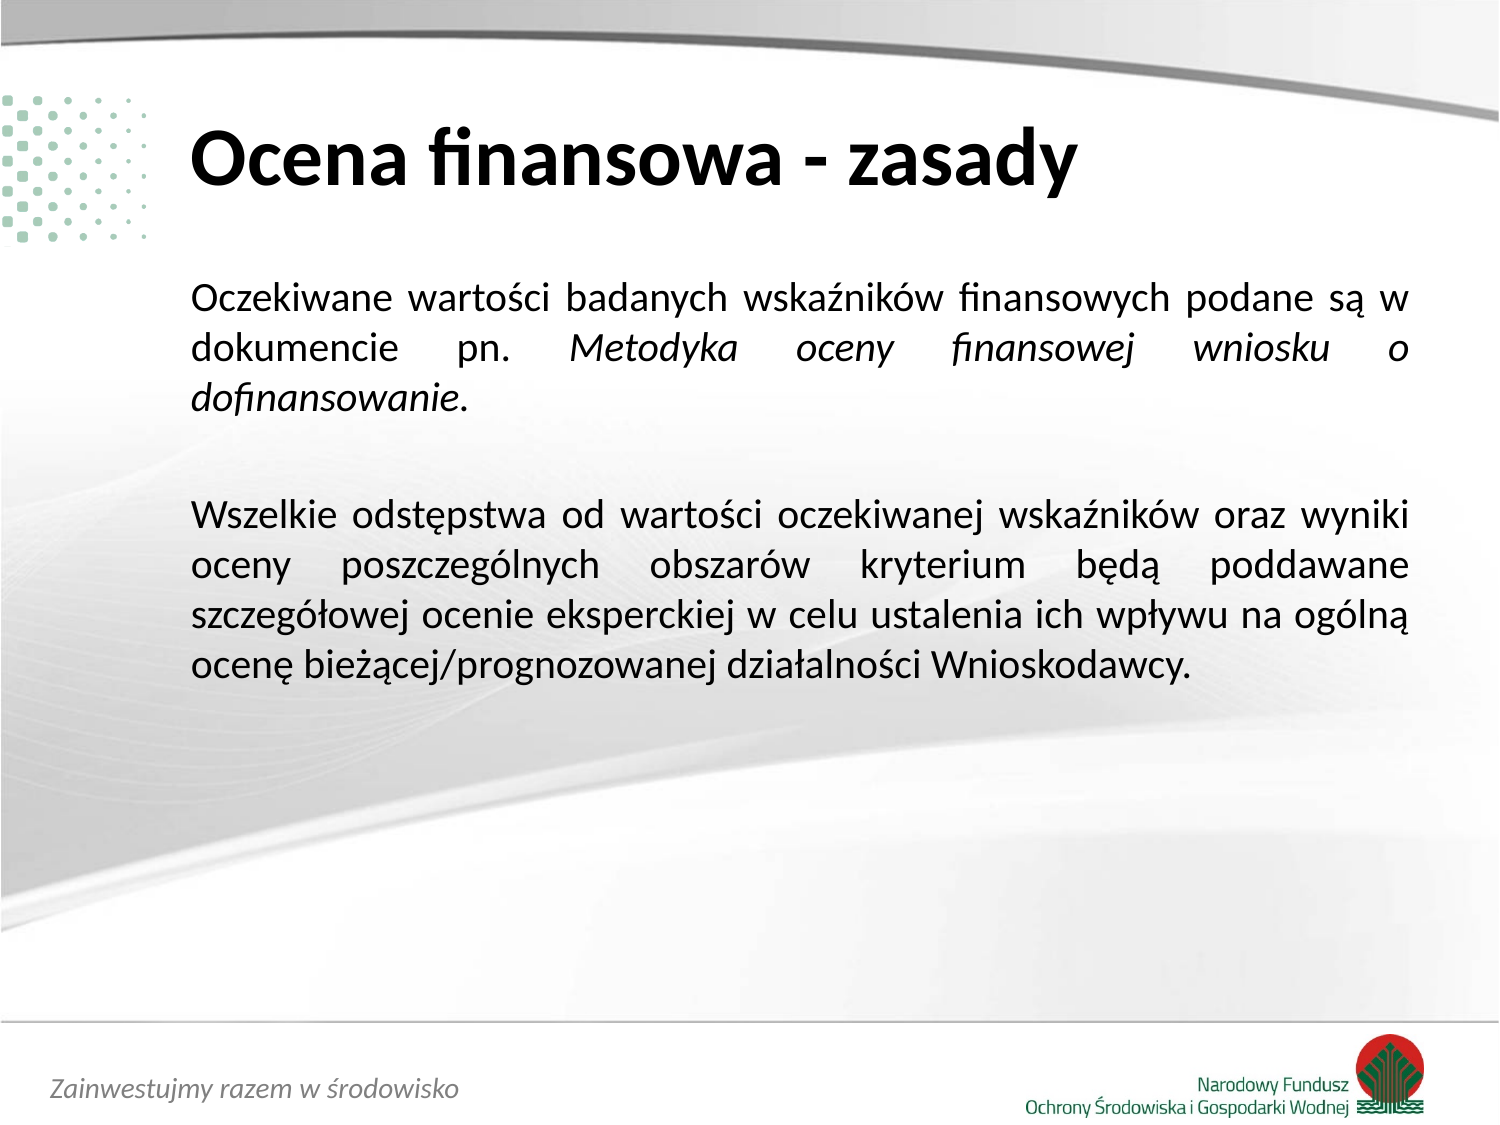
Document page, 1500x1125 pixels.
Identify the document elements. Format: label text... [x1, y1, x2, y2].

picture [1026, 1034, 1424, 1118]
picture [0, 0, 1499, 1023]
list Oczekiwane wartości badanych wskaźników finansowych podane są w dokumencie pn. Metodyka oceny finansowej wniosku o dofinansowanie. Wszelkie odstępstwa od wartości oczekiwanej wskaźników oraz wyniki oceny poszczególnych obszarów kryterium będą poddawane szczegółowej ocenie eksperckiej w celu ustalenia ich wpływu na ogólną ocenę bieżącej/prognozowanej działalności Wnioskodawcy. [175, 262, 1425, 1005]
title Ocena finansowa - zasady [175, 58, 1425, 247]
